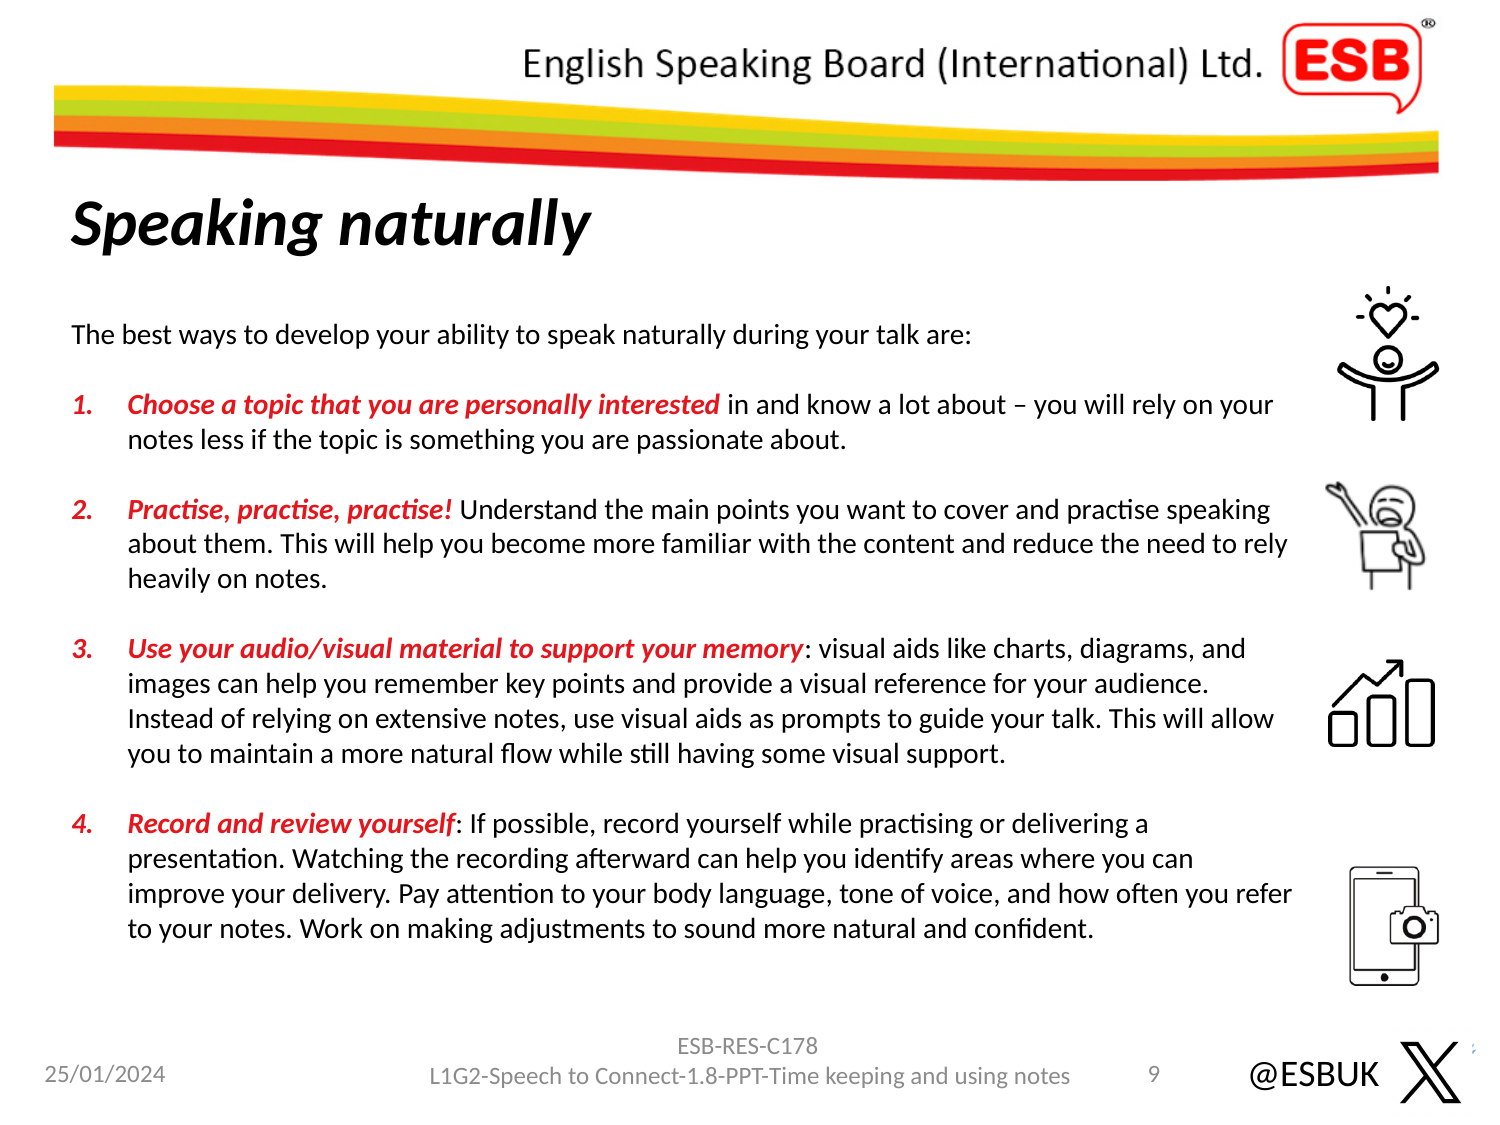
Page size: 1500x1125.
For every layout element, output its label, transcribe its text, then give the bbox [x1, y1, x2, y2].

text_box The best ways to develop your ability to speak naturally during your talk are: Choose a topic that you are personally interested in and know a lot about – you will rely on your notes less if the topic is something you are passionate about. Practise, practise, practise! Understand the main points you want to cover and practise speaking about them. This will help you become more familiar with the content and reduce the need to rely heavily on notes. Use your audio/visual material to support your memory: visual aids like charts, diagrams, and images can help you remember key points and provide a visual reference for your audience. Instead of relying on extensive notes, use visual aids as prompts to guide your talk. This will allow you to maintain a more natural flow while still having some visual support. Record and review yourself: If possible, record yourself while practising or delivering a presentation. Watching the recording afterward can help you identify areas where you can improve your delivery. Pay attention to your body language, tone of voice, and how often you refer to your notes. Work on making adjustments to sound more natural and confident. [56, 307, 1309, 952]
picture [1313, 643, 1450, 754]
picture [0, 0, 1500, 189]
title Speaking naturally [56, 173, 1351, 273]
picture [1299, 441, 1458, 609]
footer ESB-RES-C178 L1G2-Speech to Connect-1.8-PPT-Time keeping and using notes [395, 1016, 1107, 1103]
picture [1341, 853, 1444, 995]
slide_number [29, 1042, 367, 1103]
picture [1327, 279, 1444, 434]
picture [1392, 1029, 1476, 1116]
slide_number 9 [930, 1042, 1176, 1103]
